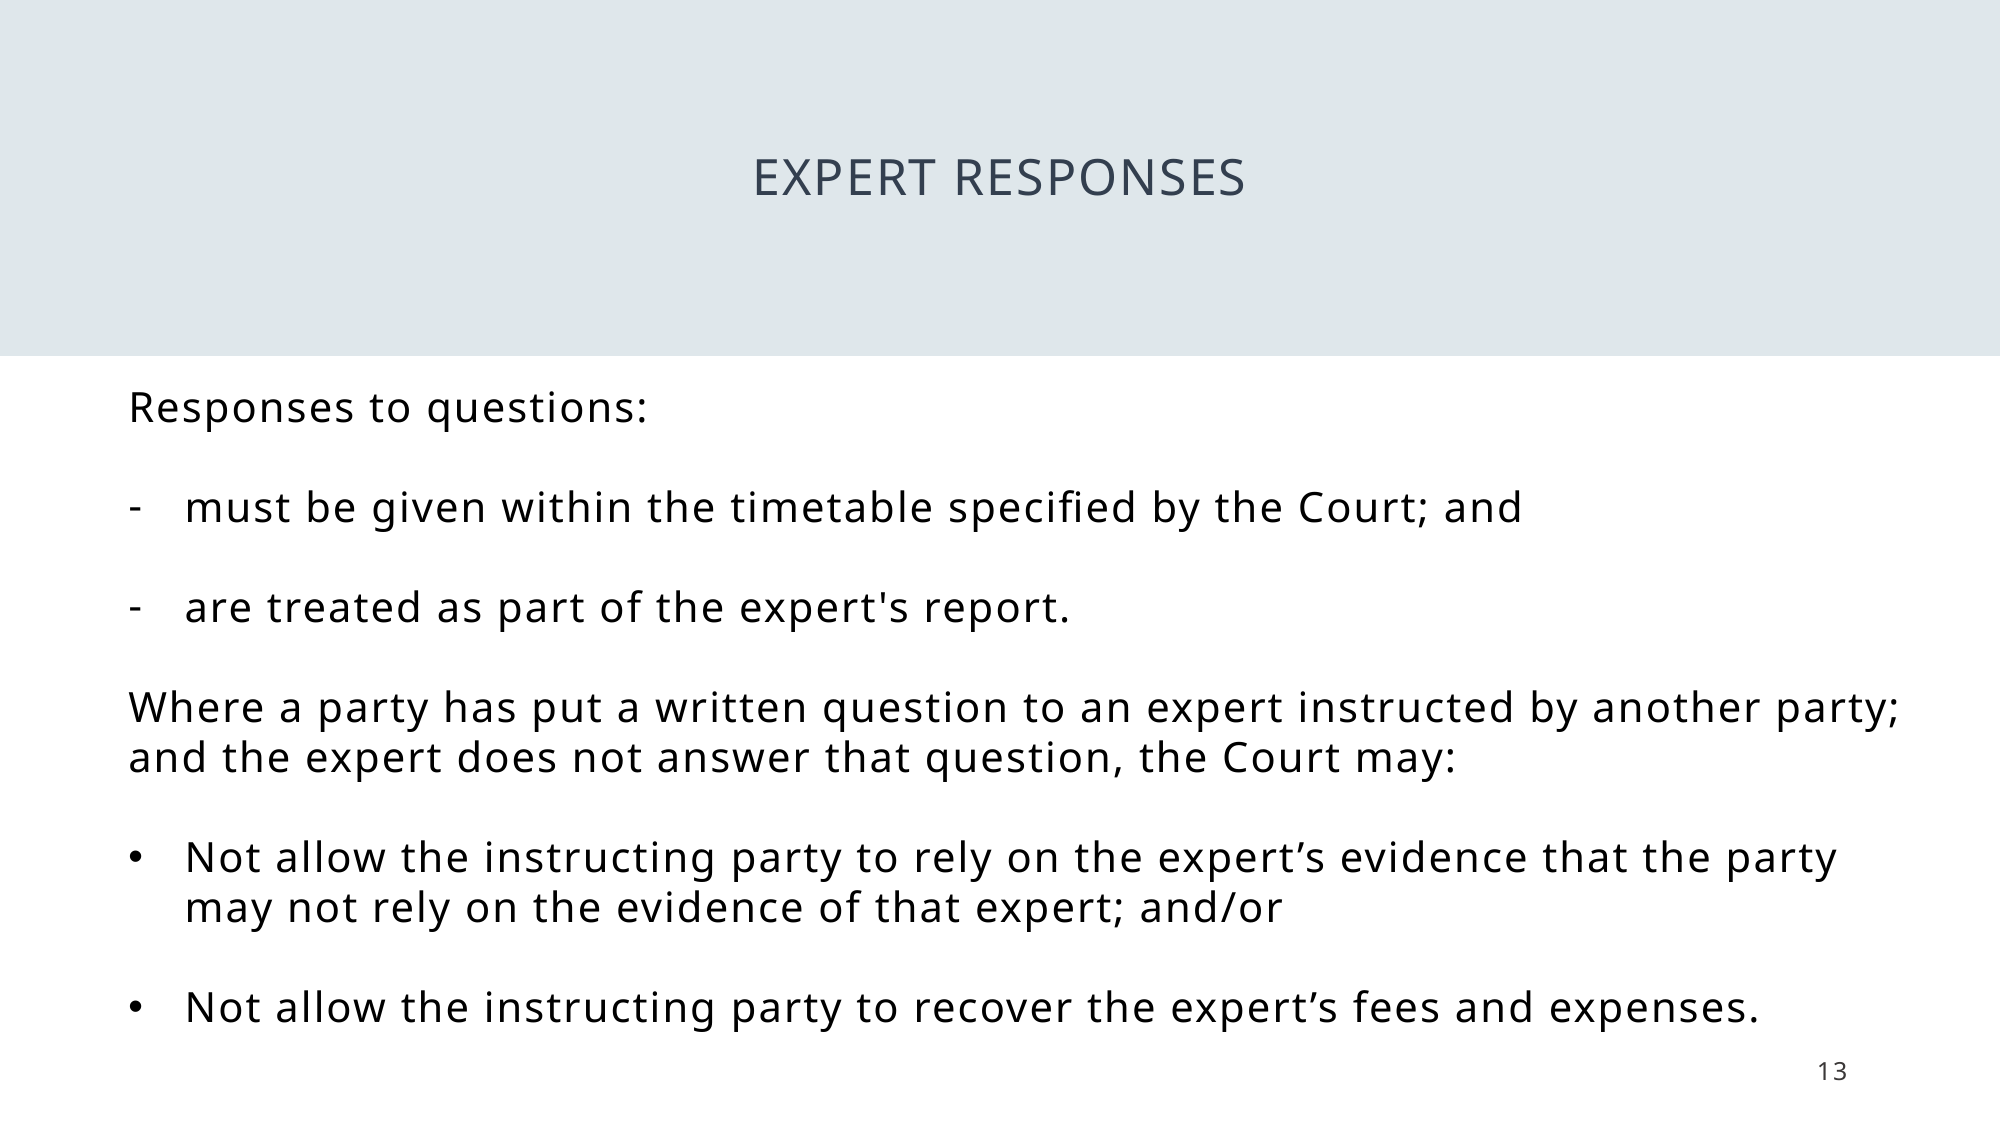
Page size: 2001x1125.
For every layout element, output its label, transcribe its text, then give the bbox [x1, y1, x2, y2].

title Expert responses [137, 98, 1863, 262]
slide_number 13 [1412, 1042, 1863, 1103]
list Responses to questions: must be given within the timetable specified by the Court; and are treated as part of the expert's report. Where a party has put a written question to an expert instructed by another party; and the expert does not answer that question, the Court may: Not allow the instructing party to rely on the expert’s evidence that the party may not rely on the evidence of that expert; and/or Not allow the instructing party to recover the expert’s fees and expenses. [113, 373, 1929, 1043]
